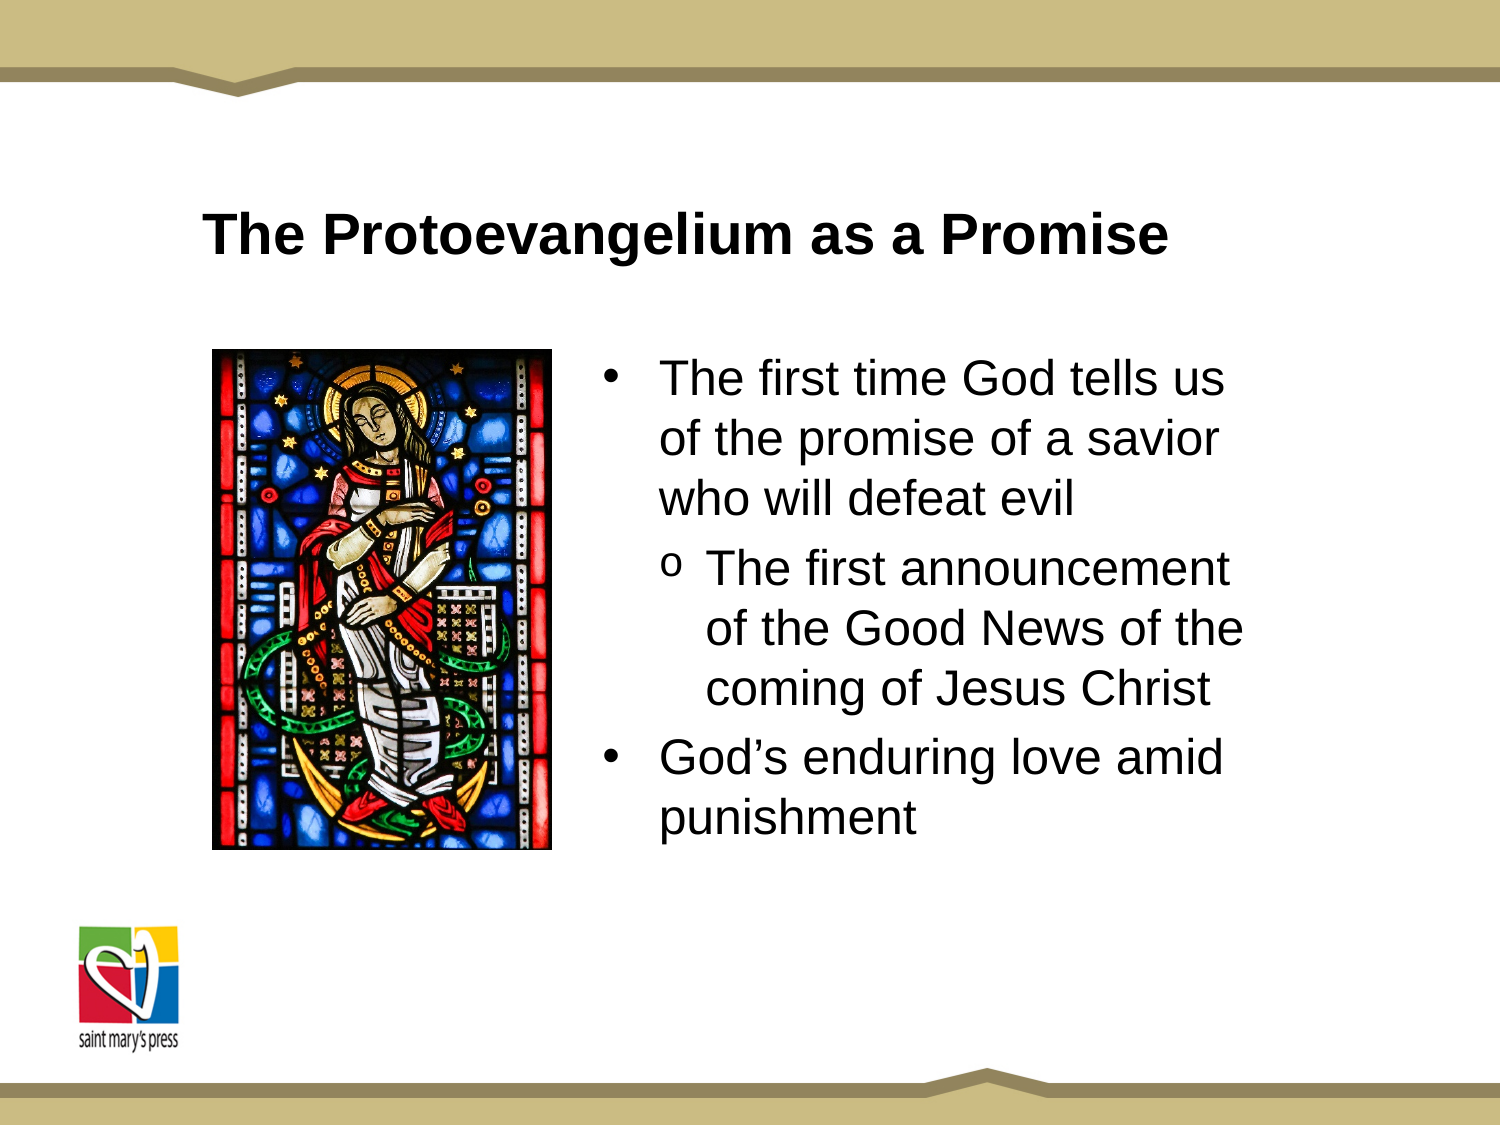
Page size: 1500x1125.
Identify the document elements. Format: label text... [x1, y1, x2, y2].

title The Protoevangelium as a Promise [187, 149, 1500, 313]
picture [0, 0, 1500, 1125]
list The first time God tells us of the promise of a savior who will defeat evil The first announcement of the Good News of the coming of Jesus Christ God’s enduring love amid punishment [587, 337, 1375, 925]
